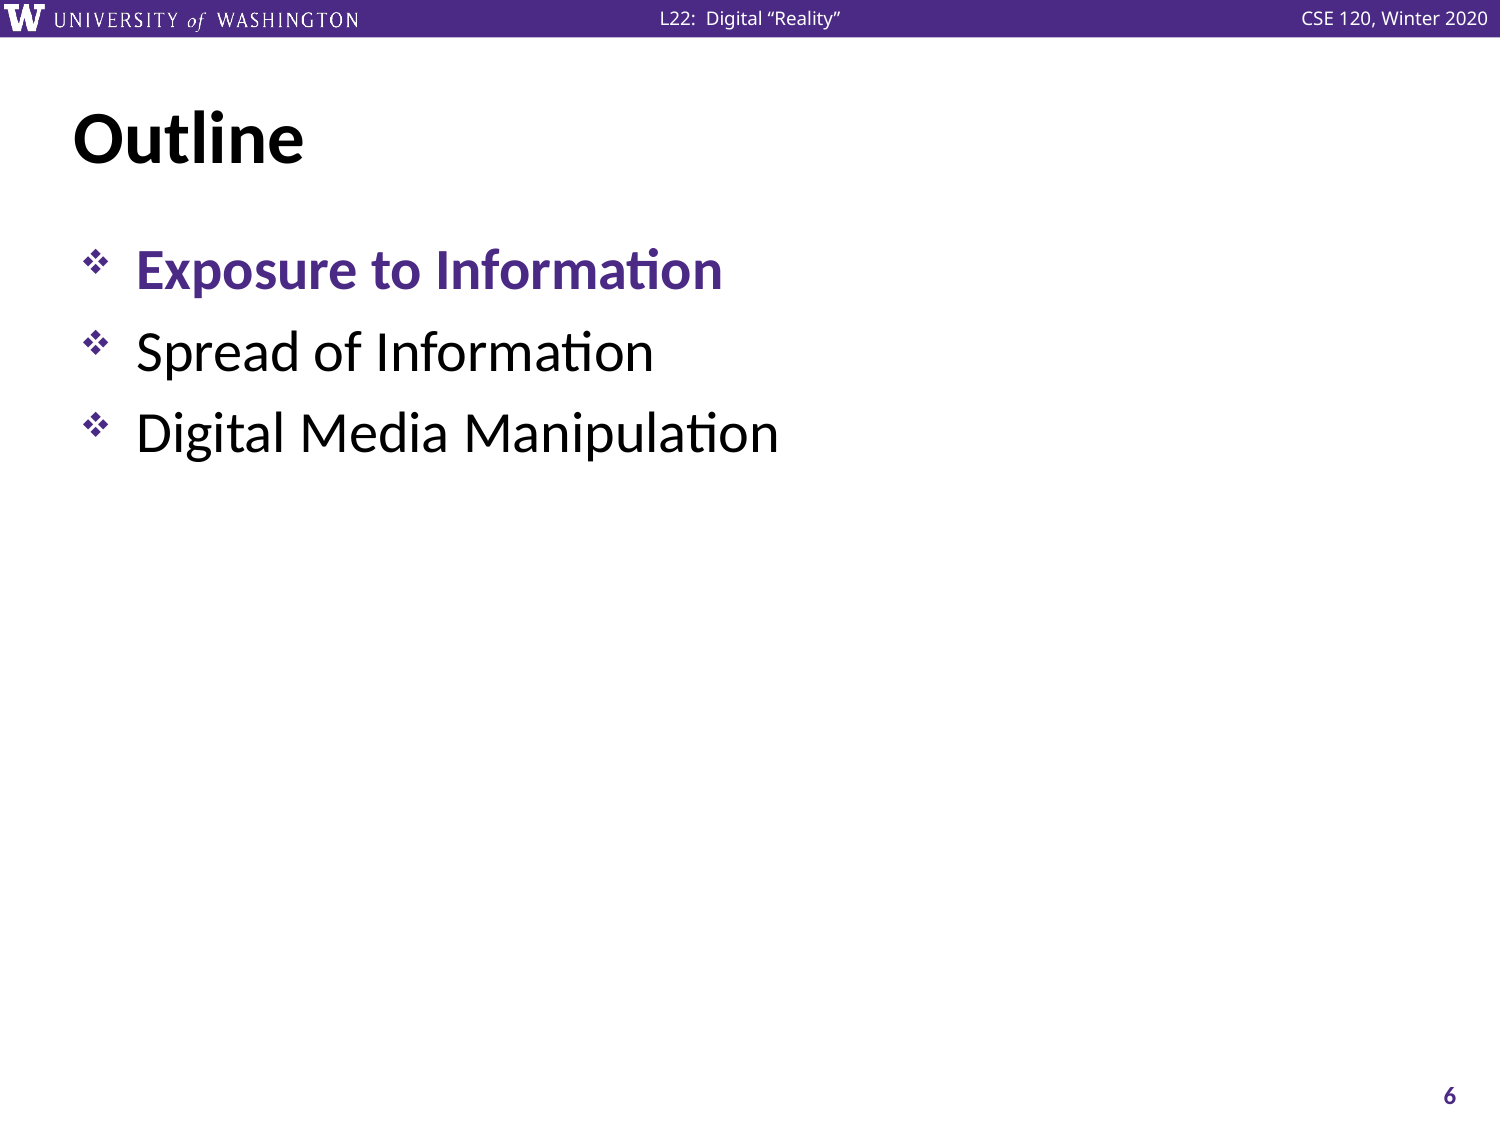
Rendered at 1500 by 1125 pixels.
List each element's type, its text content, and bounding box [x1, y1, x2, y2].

picture [4, 4, 358, 32]
slide_number 6 [1400, 1065, 1500, 1125]
title Outline [58, 71, 1438, 197]
list Exposure to Information Spread of Information Digital Media Manipulation [64, 223, 1438, 1040]
